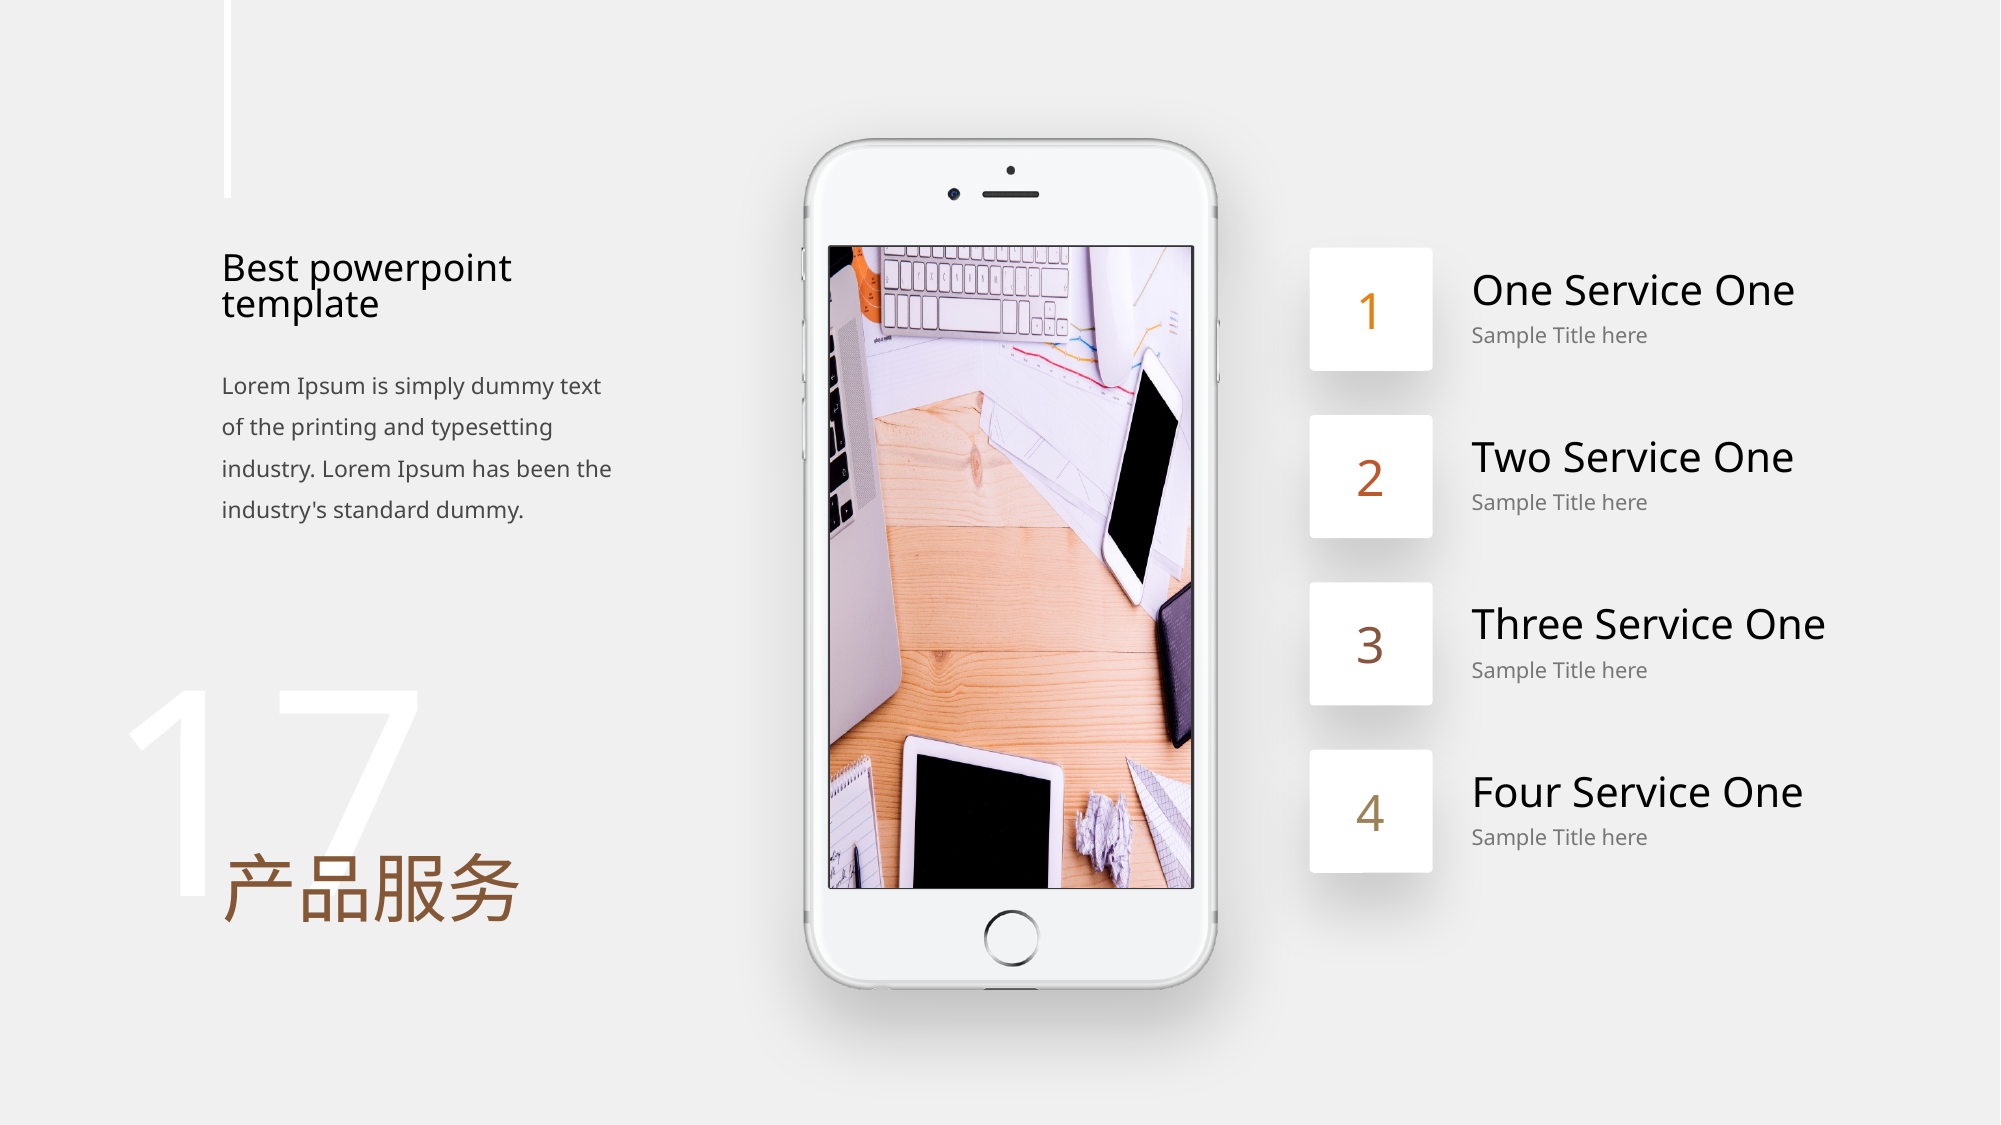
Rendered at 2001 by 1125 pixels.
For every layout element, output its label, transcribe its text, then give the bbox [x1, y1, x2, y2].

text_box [1309, 582, 1943, 706]
text_box Lorem Ipsum is simply dummy text of the printing and typesetting industry. Lorem Ipsum has been the industry's standard dummy. [206, 350, 631, 531]
picture [801, 138, 1220, 990]
title 产品服务 [206, 785, 747, 1004]
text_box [1309, 749, 1943, 873]
text_box Best powerpoint template [206, 245, 659, 363]
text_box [1309, 247, 1901, 371]
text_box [1309, 415, 1943, 539]
